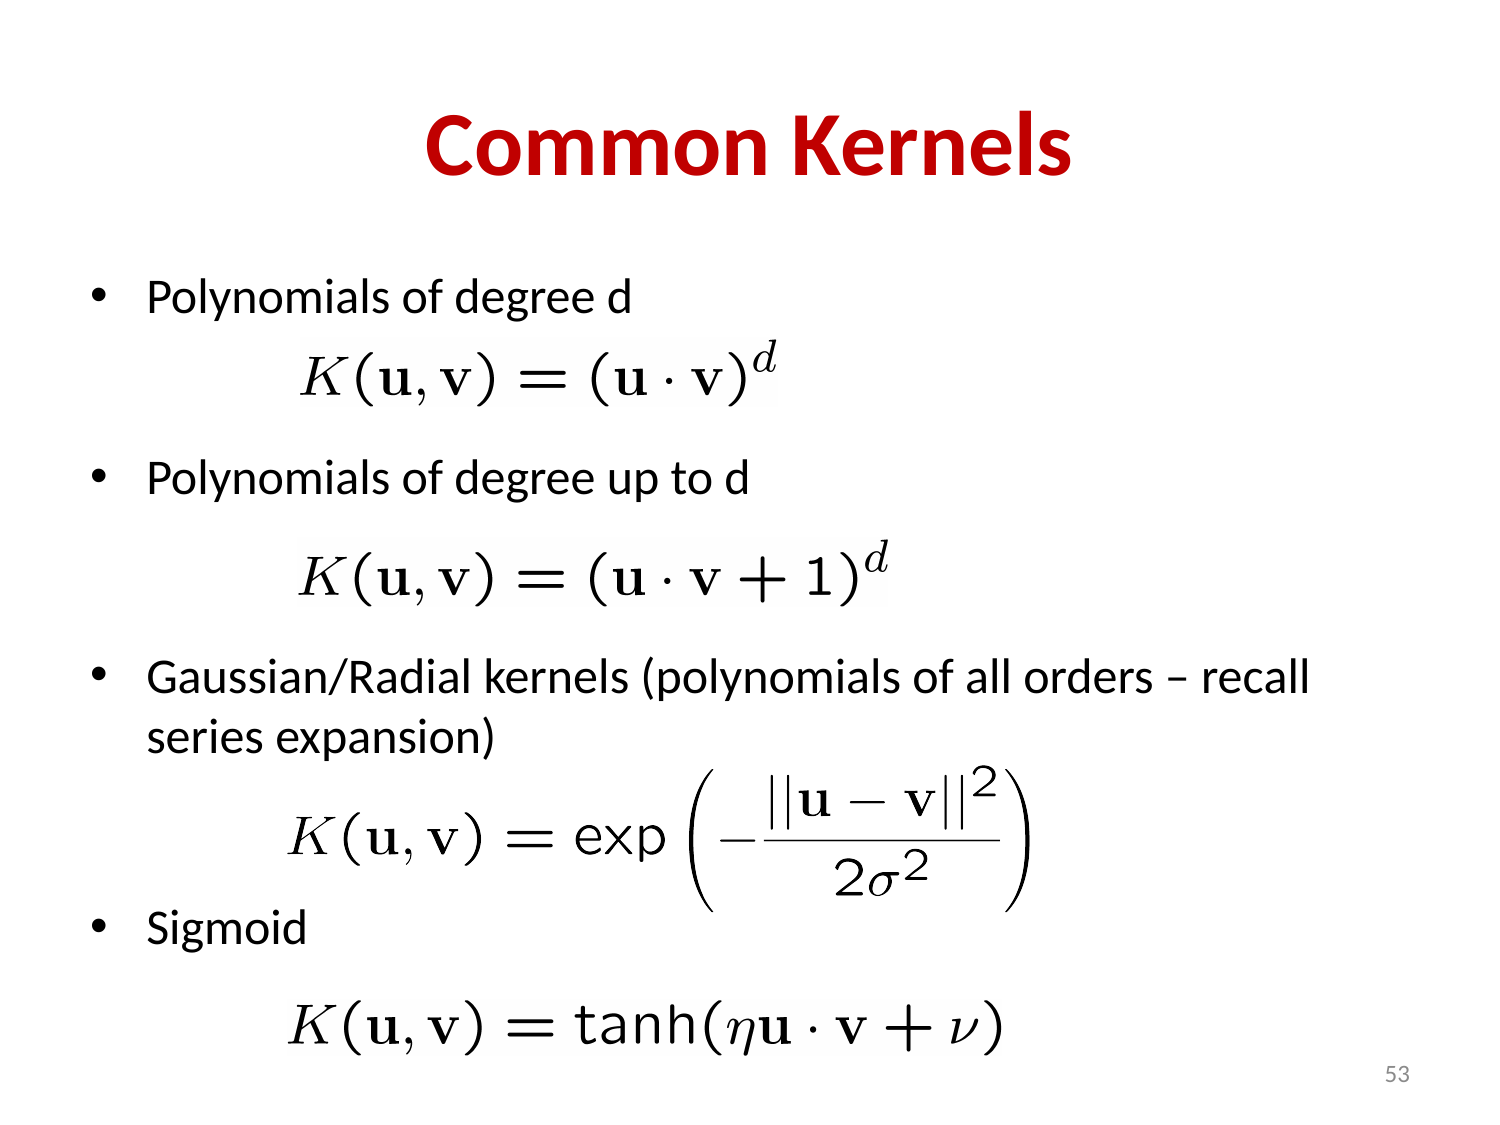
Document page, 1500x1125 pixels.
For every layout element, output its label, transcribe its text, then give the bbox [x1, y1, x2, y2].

picture [299, 337, 778, 407]
title Common Kernels [75, 45, 1425, 233]
picture [287, 763, 1030, 913]
picture [297, 537, 888, 607]
text_box Polynomials of degree d Polynomials of degree up to d Gaussian/Radial kernels (polynomials of all orders – recall series expansion) Sigmoid [74, 262, 1425, 1125]
picture [287, 999, 1002, 1056]
